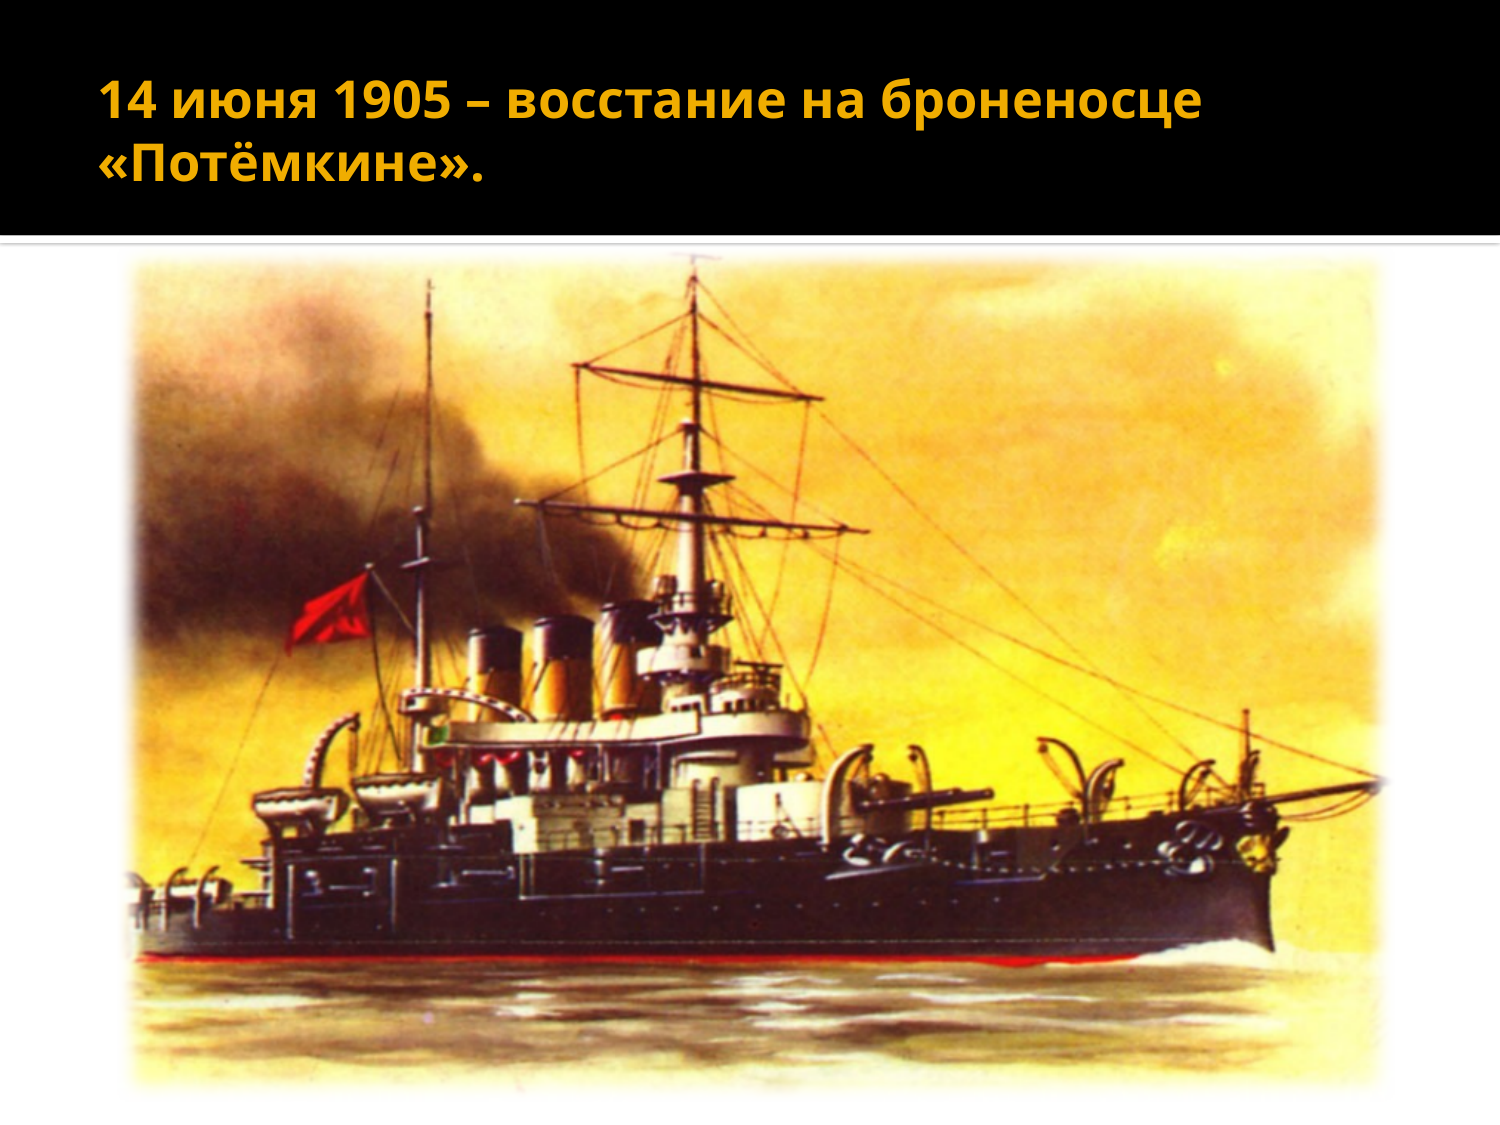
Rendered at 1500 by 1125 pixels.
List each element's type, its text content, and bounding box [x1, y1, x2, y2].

title 14 июня 1905 – восстание на броненосце «Потёмкине». [82, 58, 1432, 265]
picture [117, 245, 1395, 1102]
